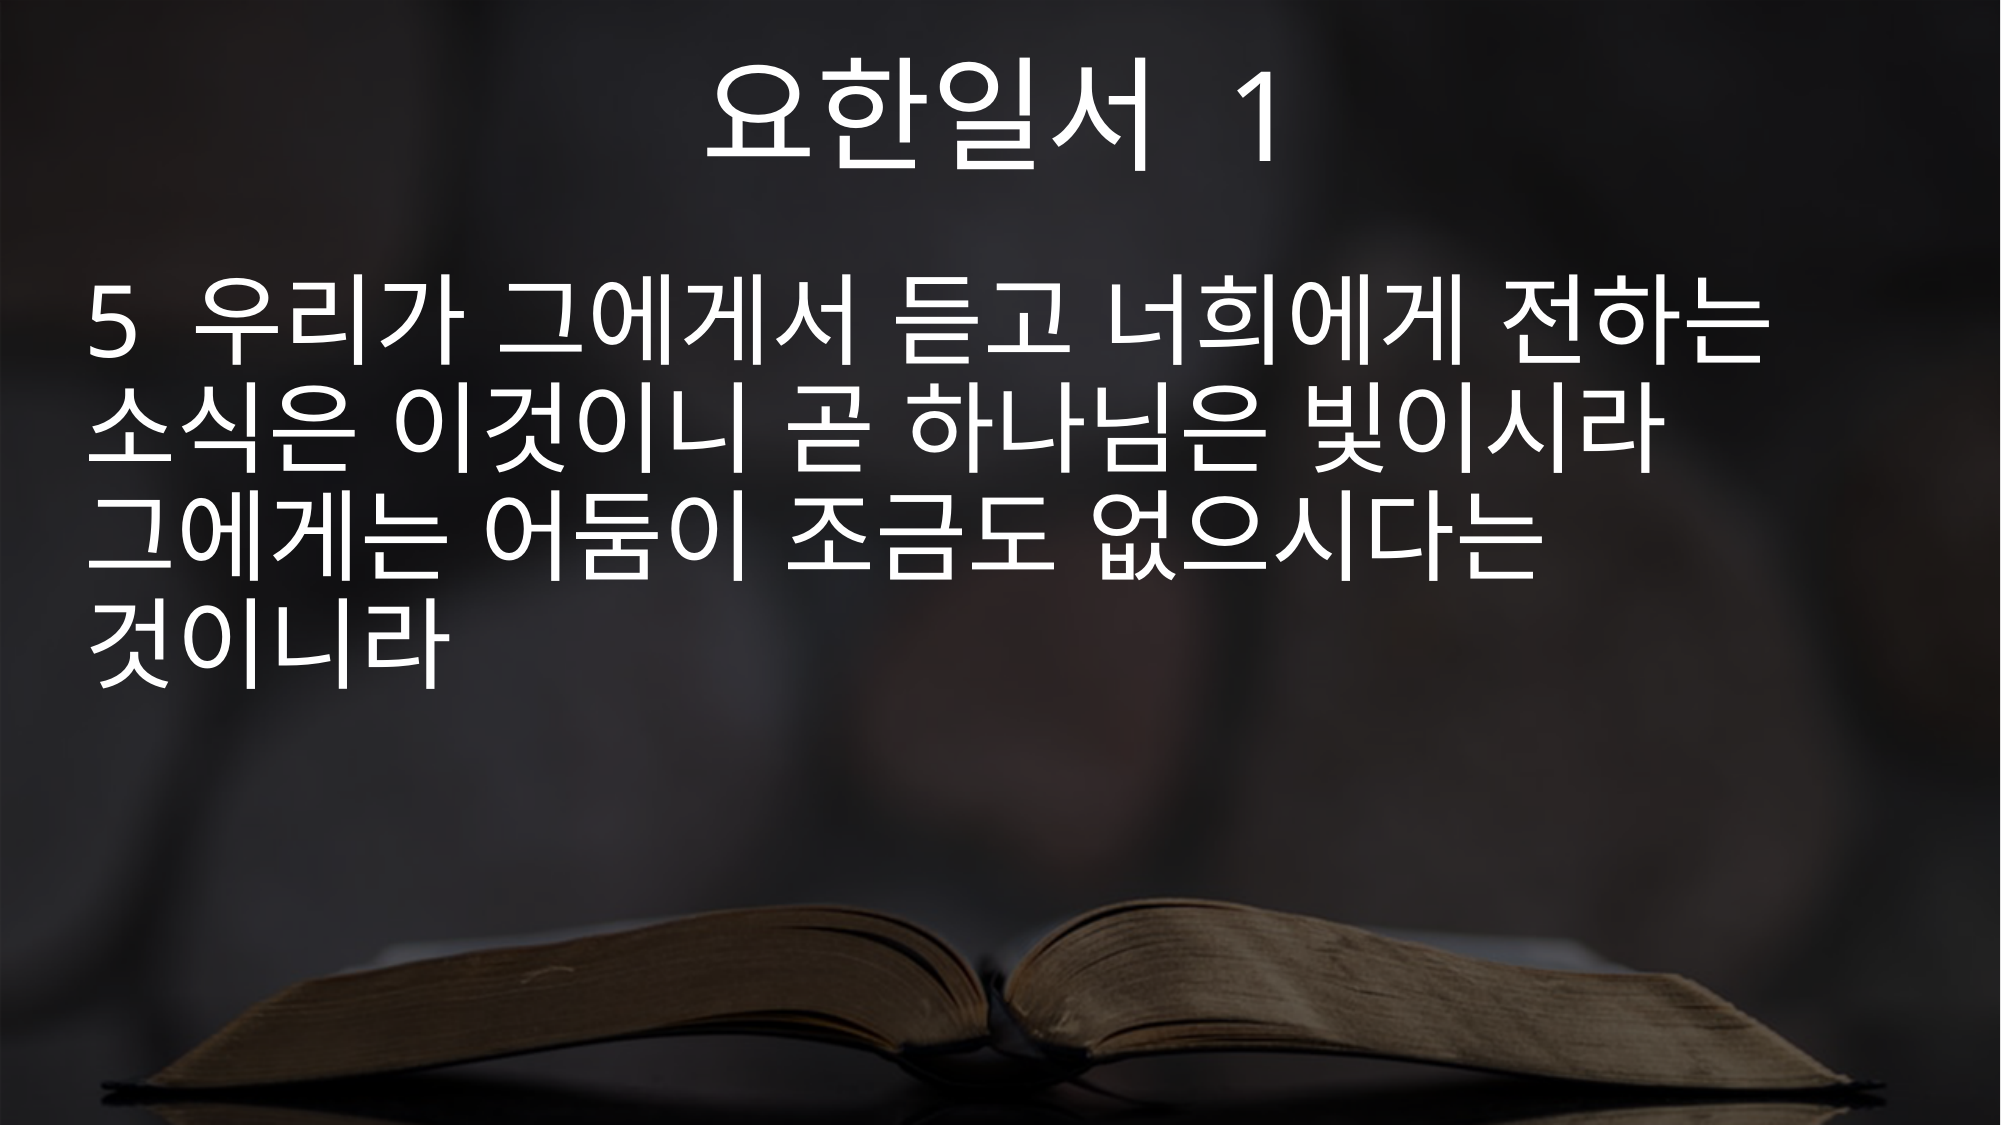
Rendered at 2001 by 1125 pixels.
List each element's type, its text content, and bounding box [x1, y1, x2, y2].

footer 요한일서 1 [0, 32, 2000, 192]
picture [0, 0, 2001, 1125]
list 5 우리가 그에게서 듣고 너희에게 전하는 소식은 이것이니 곧 하나님은 빛이시라 그에게는 어둠이 조금도 없으시다는 것이니라 [69, 263, 1953, 423]
